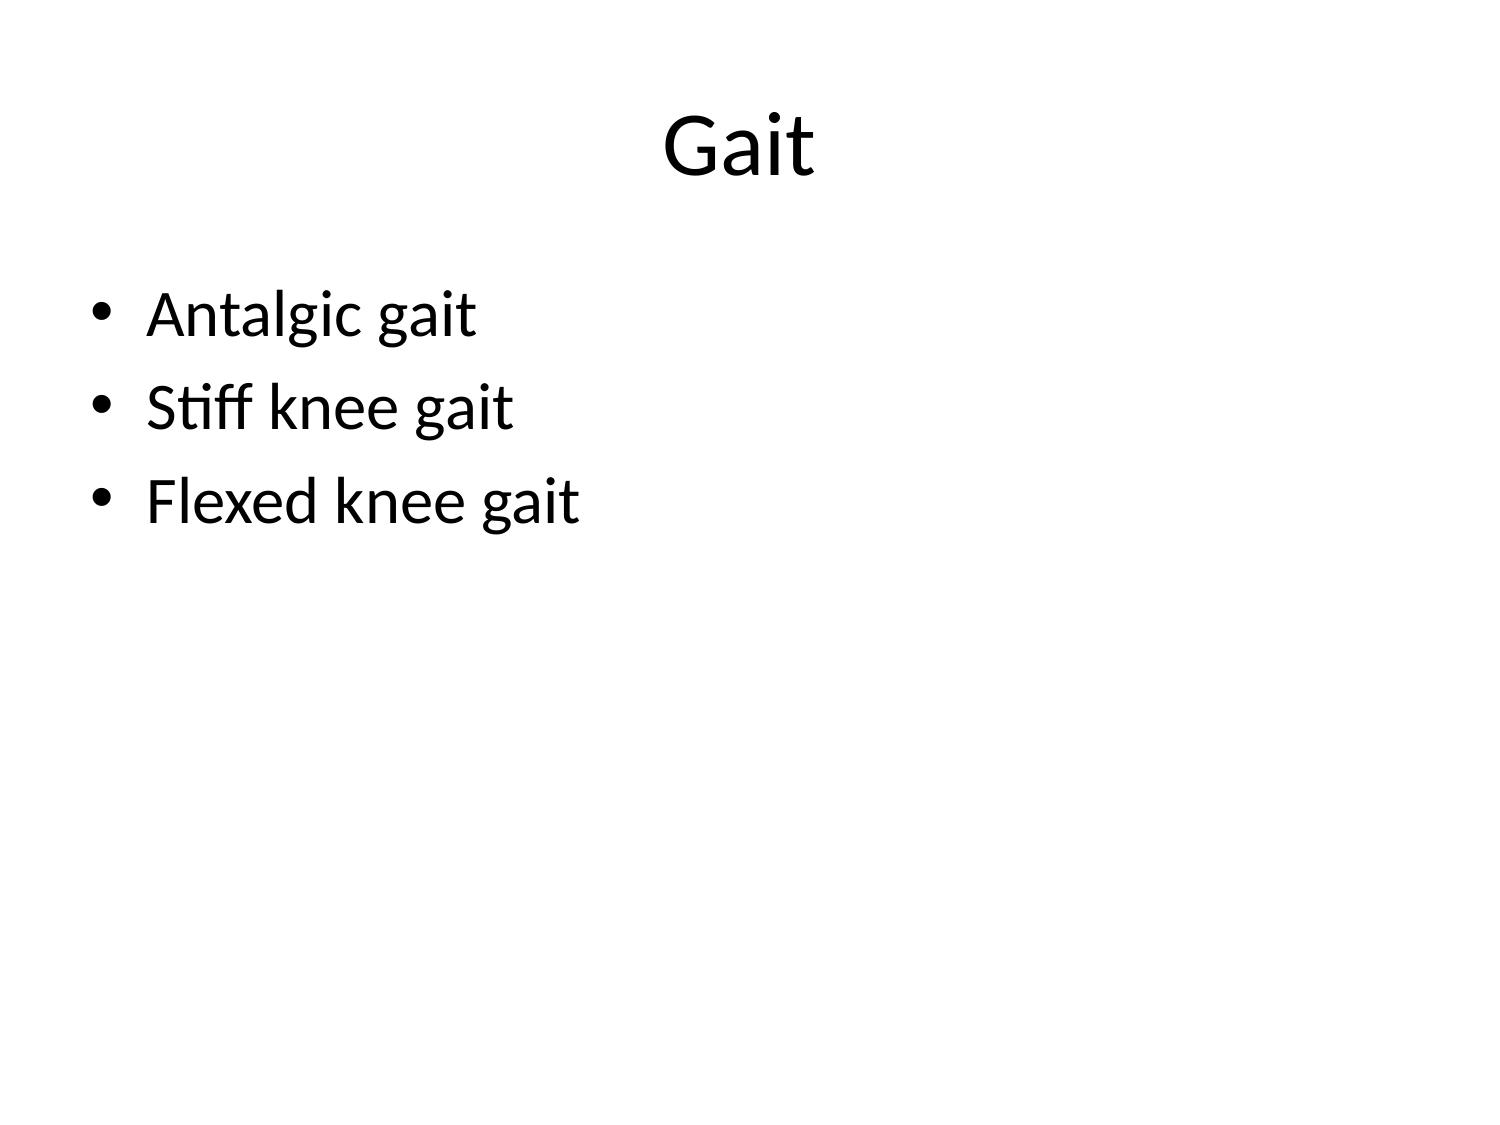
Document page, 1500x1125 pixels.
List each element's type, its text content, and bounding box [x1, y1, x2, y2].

title Gait [75, 45, 1425, 233]
list Antalgic gait Stiff knee gait Flexed knee gait [75, 262, 1425, 1005]
